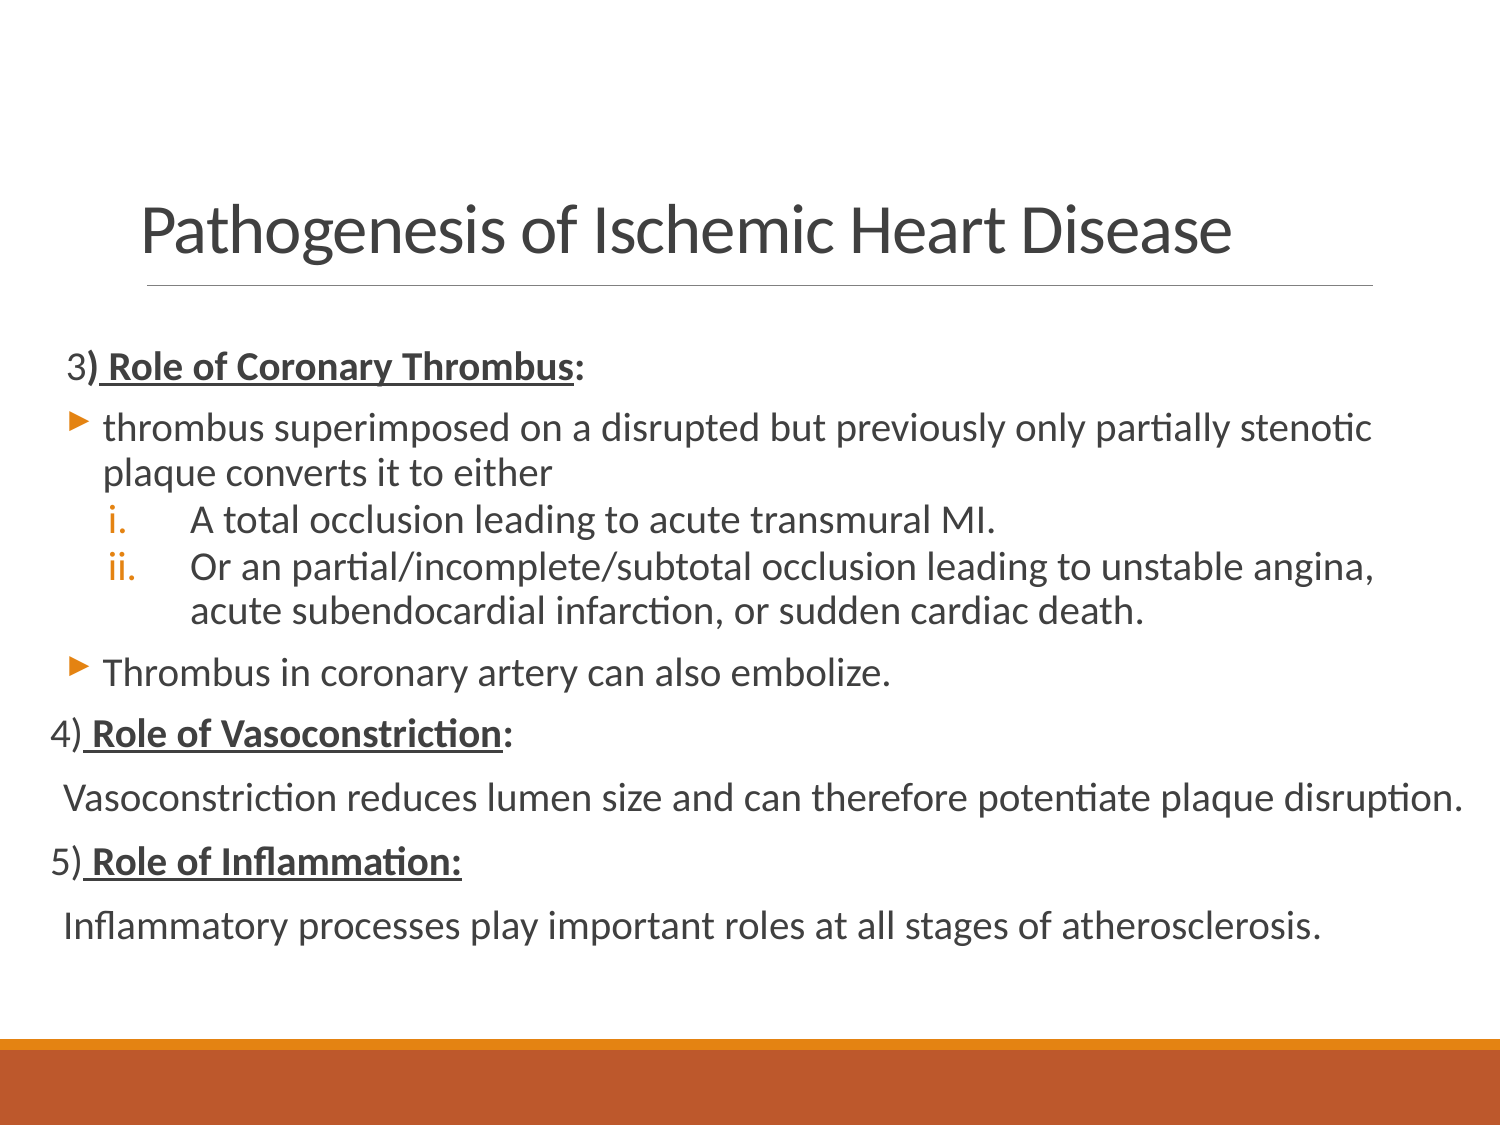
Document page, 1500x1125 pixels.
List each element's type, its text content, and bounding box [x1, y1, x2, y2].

title Pathogenesis of Ischemic Heart Disease [125, 37, 1363, 276]
list 3) Role of Coronary Thrombus: thrombus superimposed on a disrupted but previously only partially stenotic plaque converts it to either A total occlusion leading to acute transmural MI. Or an partial/incomplete/subtotal occlusion leading to unstable angina, acute subendocardial infarction, or sudden cardiac death. Thrombus in coronary artery can also embolize. 4) Role of Vasoconstriction: Vasoconstriction reduces lumen size and can therefore potentiate plaque disruption. 5) Role of Inflammation: Inflammatory processes play important roles at all stages of atherosclerosis. [50, 337, 1475, 998]
